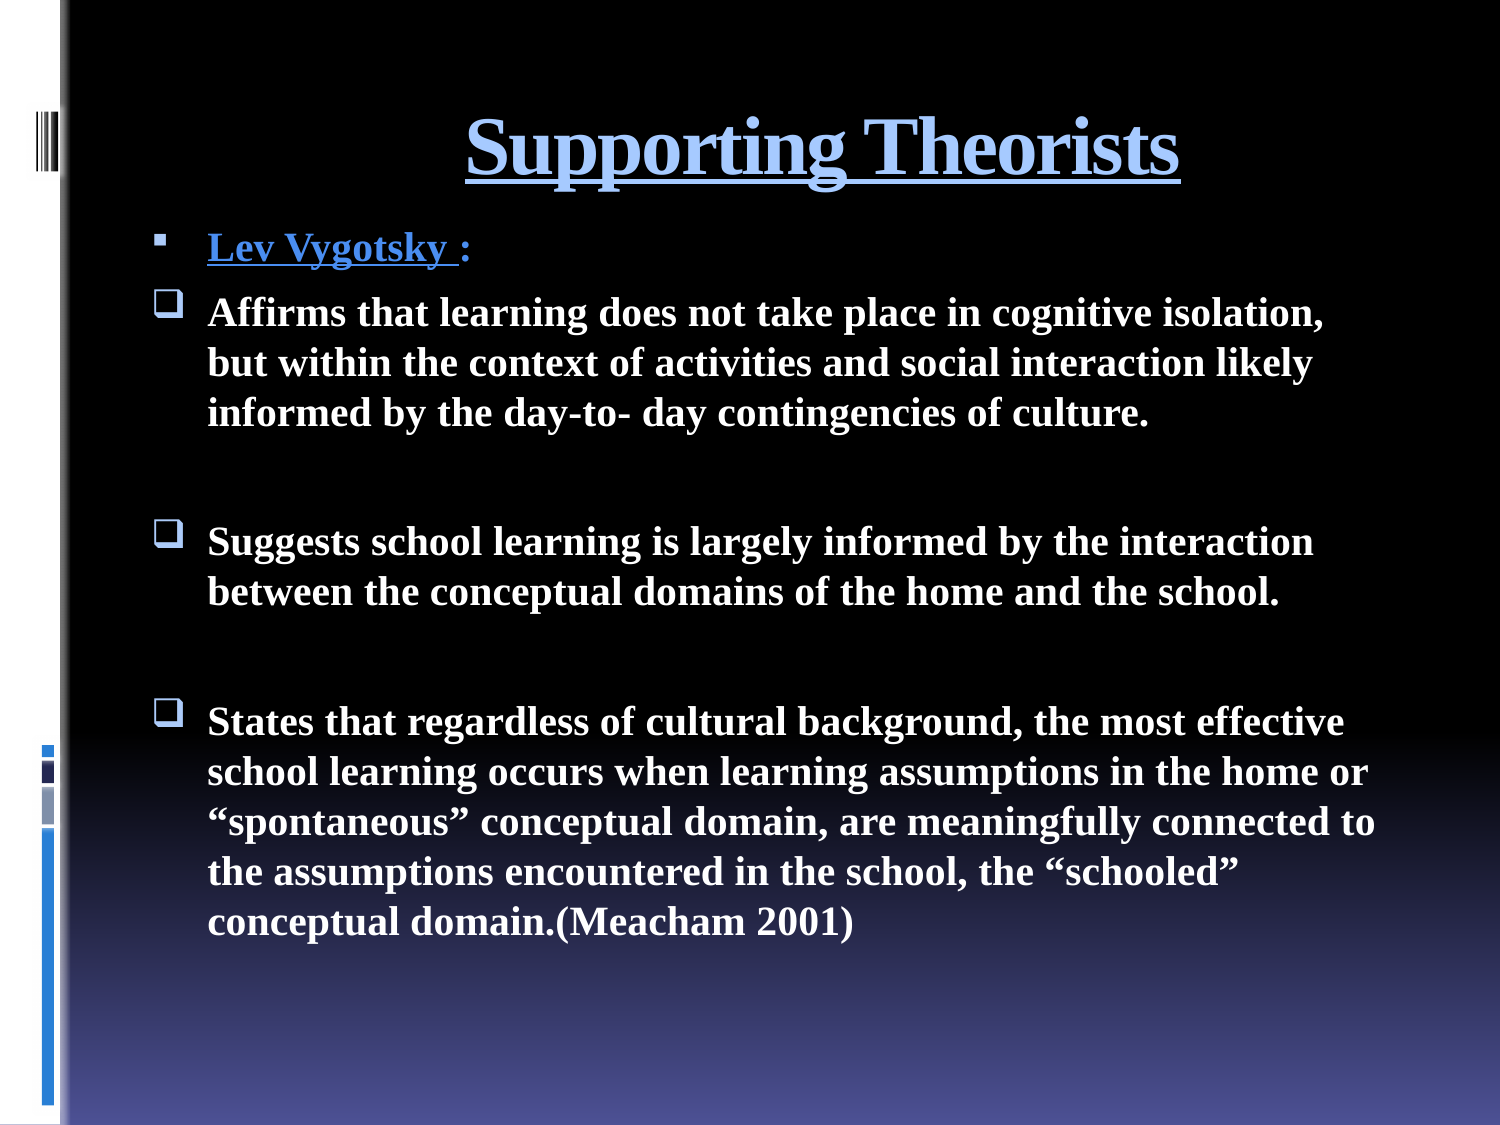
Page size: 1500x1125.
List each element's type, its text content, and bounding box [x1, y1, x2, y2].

title Supporting Theorists [150, 83, 1425, 234]
list Lev Vygotsky : Affirms that learning does not take place in cognitive isolation, but within the context of activities and social interaction likely informed by the day-to- day contingencies of culture. Suggests school learning is largely informed by the interaction between the conceptual domains of the home and the school. States that regardless of cultural background, the most effective school learning occurs when learning assumptions in the home or “spontaneous” conceptual domain, are meaningfully connected to the assumptions encountered in the school, the “schooled” conceptual domain.(Meacham 2001) [125, 212, 1400, 963]
